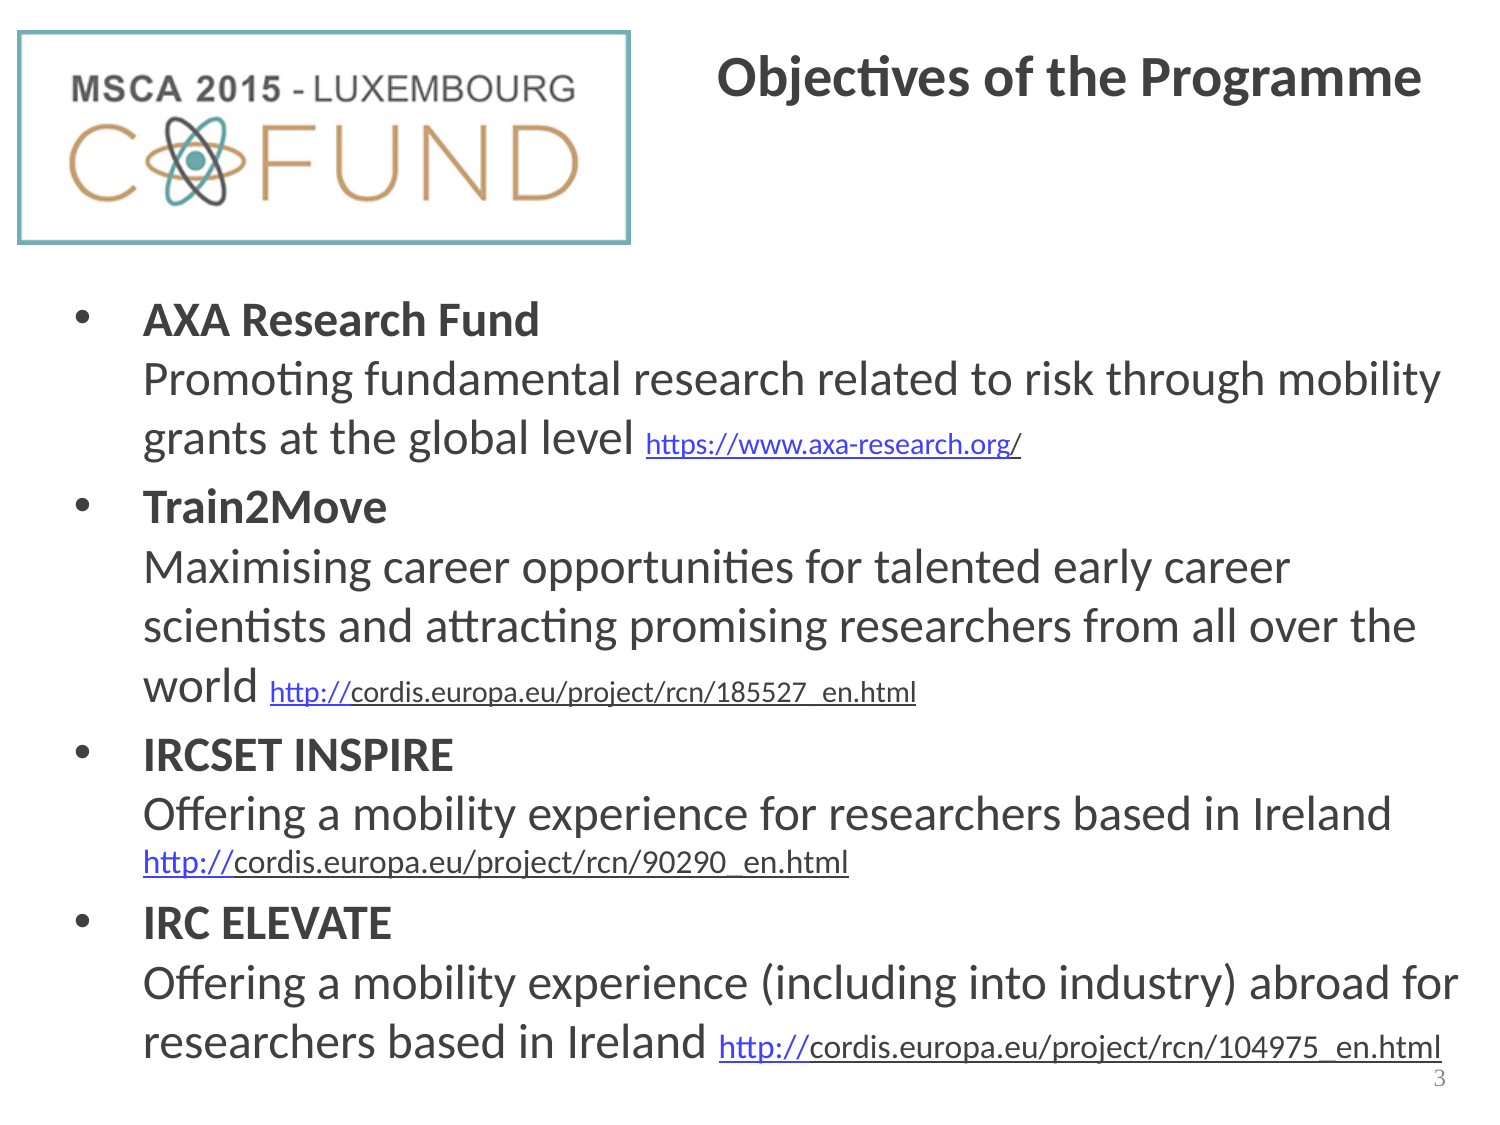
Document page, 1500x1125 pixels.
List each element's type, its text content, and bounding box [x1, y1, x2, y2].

picture [17, 30, 631, 246]
footer 3 [986, 1046, 1462, 1107]
subtitle AXA Research Fund Promoting fundamental research related to risk through mobility grants at the global level https://www.axa-research.org/ Train2Move Maximising career opportunities for talented early career scientists and attracting promising researchers from all over the world http://cordis.europa.eu/project/rcn/185527_en.html IRCSET INSPIRE Offering a mobility experience for researchers based in Ireland http://cordis.europa.eu/project/rcn/90290_en.html IRC ELEVATE Offering a mobility experience (including into industry) abroad for researchers based in Ireland http://cordis.europa.eu/project/rcn/104975_en.html [58, 278, 1483, 1083]
text_box Objectives of the Programme [702, 30, 1483, 245]
